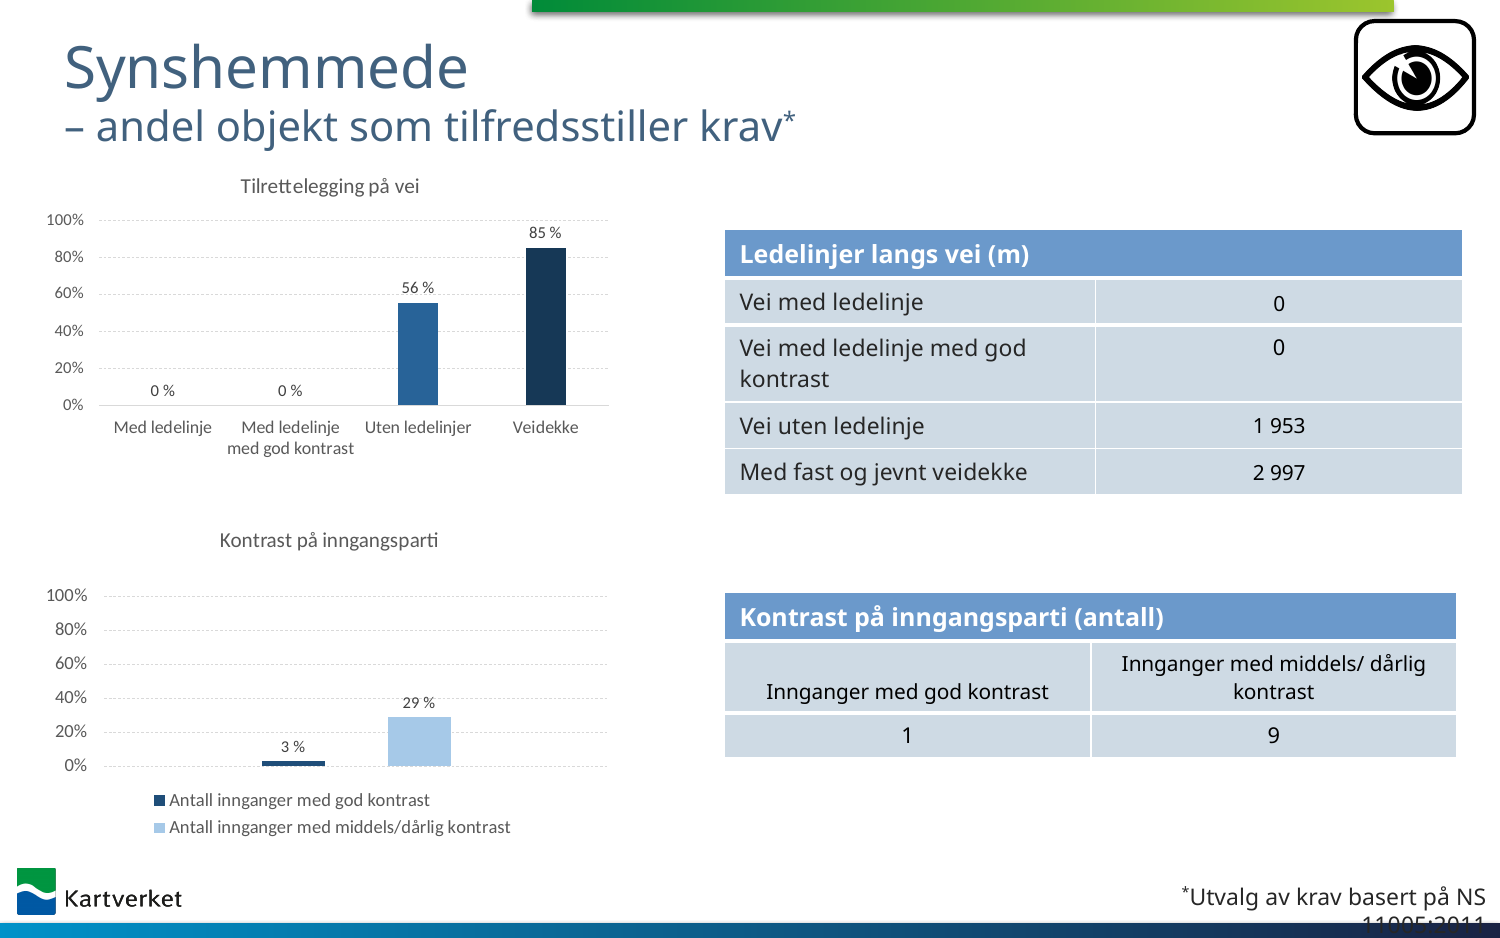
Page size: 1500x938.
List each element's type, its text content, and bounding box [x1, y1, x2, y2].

table_cell Innganger med god kontrast [725, 643, 1090, 711]
table_cell 1 [725, 715, 1090, 757]
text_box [1355, 20, 1475, 134]
table_cell Vei uten ledelinje [725, 403, 1095, 448]
picture [41, 520, 618, 846]
table_cell 1 953 [1096, 403, 1462, 448]
table_header Ledelinjer langs vei (m) [725, 230, 1462, 276]
text_box Synshemmede – andel objekt som tilfredsstiller krav* [49, 24, 1431, 158]
table_cell Innganger med middels/ dårlig kontrast [1092, 643, 1456, 711]
picture [41, 166, 619, 492]
table_header Kontrast på inngangsparti (antall) [725, 593, 1456, 639]
table_cell Vei med ledelinje [725, 280, 1095, 323]
table_cell 0 [1096, 327, 1462, 401]
table_cell 0 [1096, 280, 1462, 323]
table_cell Vei med ledelinje med god kontrast [725, 327, 1095, 401]
text_box *Utvalg av krav basert på NS 11005:2011 [1068, 873, 1500, 938]
table_cell 9 [1092, 715, 1456, 757]
table_cell 2 997 [1096, 449, 1462, 494]
table_cell Med fast og jevnt veidekke [725, 449, 1095, 494]
